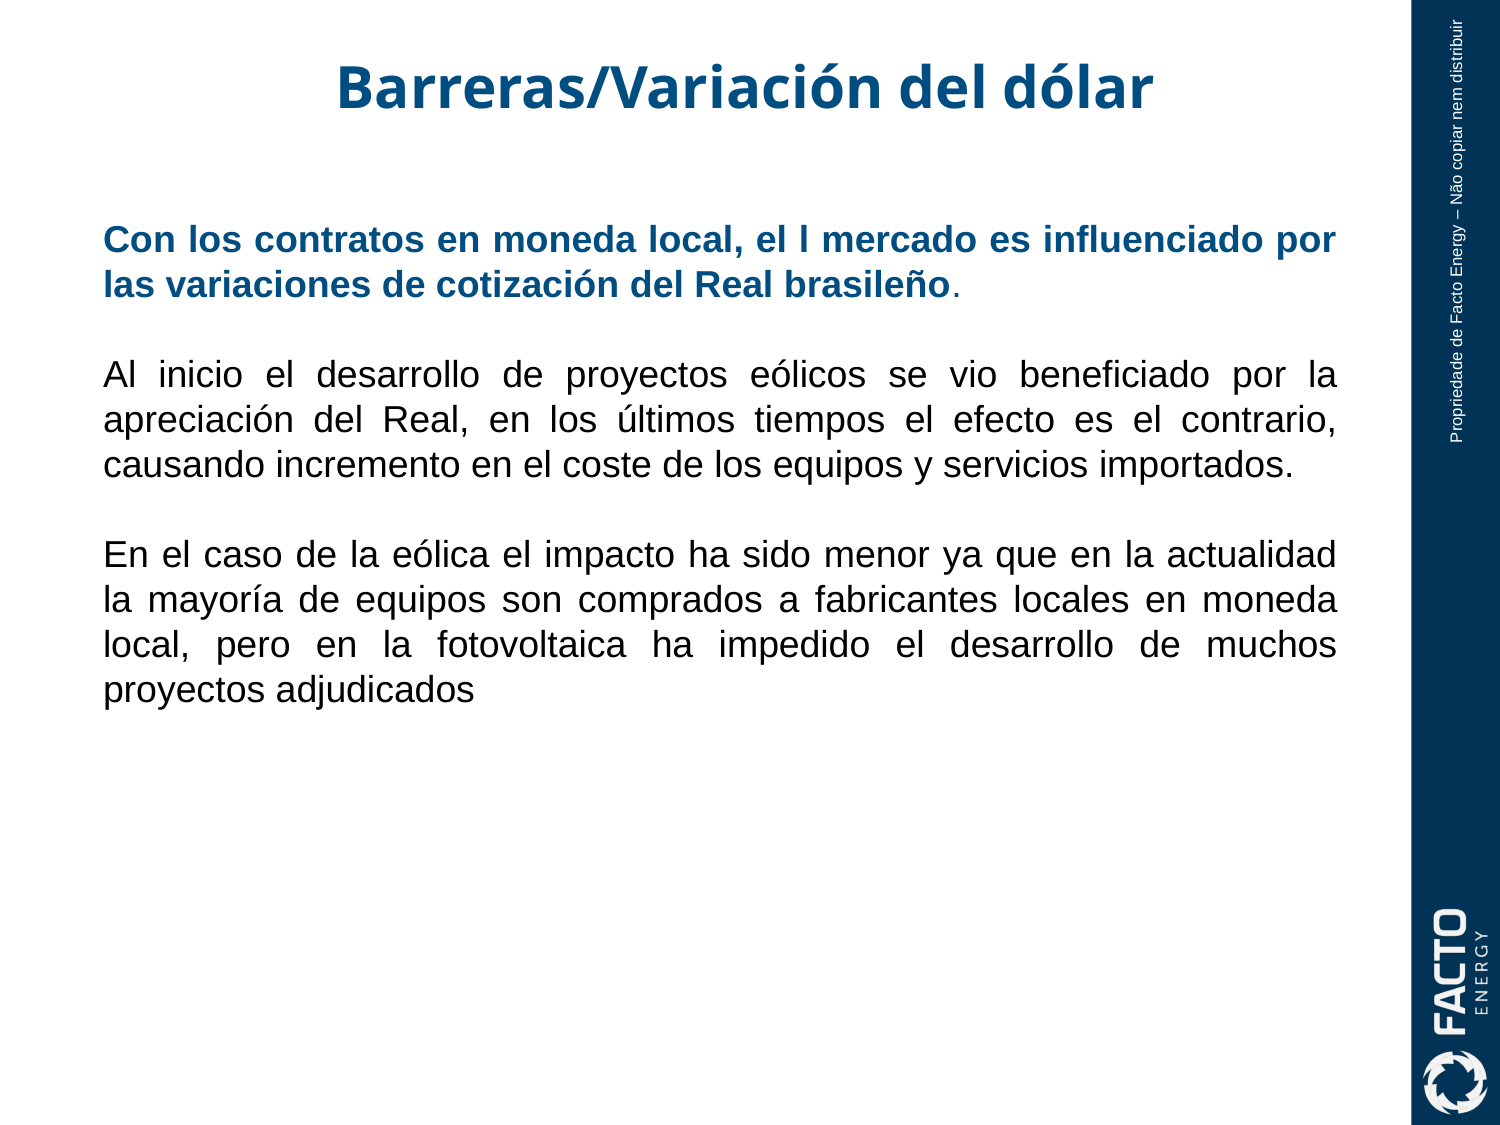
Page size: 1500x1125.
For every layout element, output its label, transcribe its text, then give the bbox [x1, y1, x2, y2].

text_box [1411, 0, 1500, 974]
picture [1349, 906, 1500, 1118]
text_box Barreras/Variación del dólar [79, 42, 1412, 128]
text_box Con los contratos en moneda local, el l mercado es influenciado por las variaciones de cotización del Real brasileño. Al inicio el desarrollo de proyectos eólicos se vio beneficiado por la apreciación del Real, en los últimos tiempos el efecto es el contrario, causando incremento en el coste de los equipos y servicios importados. En el caso de la eólica el impacto ha sido menor ya que en la actualidad la mayoría de equipos son comprados a fabricantes locales en moneda local, pero en la fotovoltaica ha impedido el desarrollo de muchos proyectos adjudicados [88, 208, 1353, 718]
text_box [1411, 1055, 1500, 1125]
text_box Propriedade de Facto Energy – Não copiar nem distribuir [1437, 4, 1473, 458]
